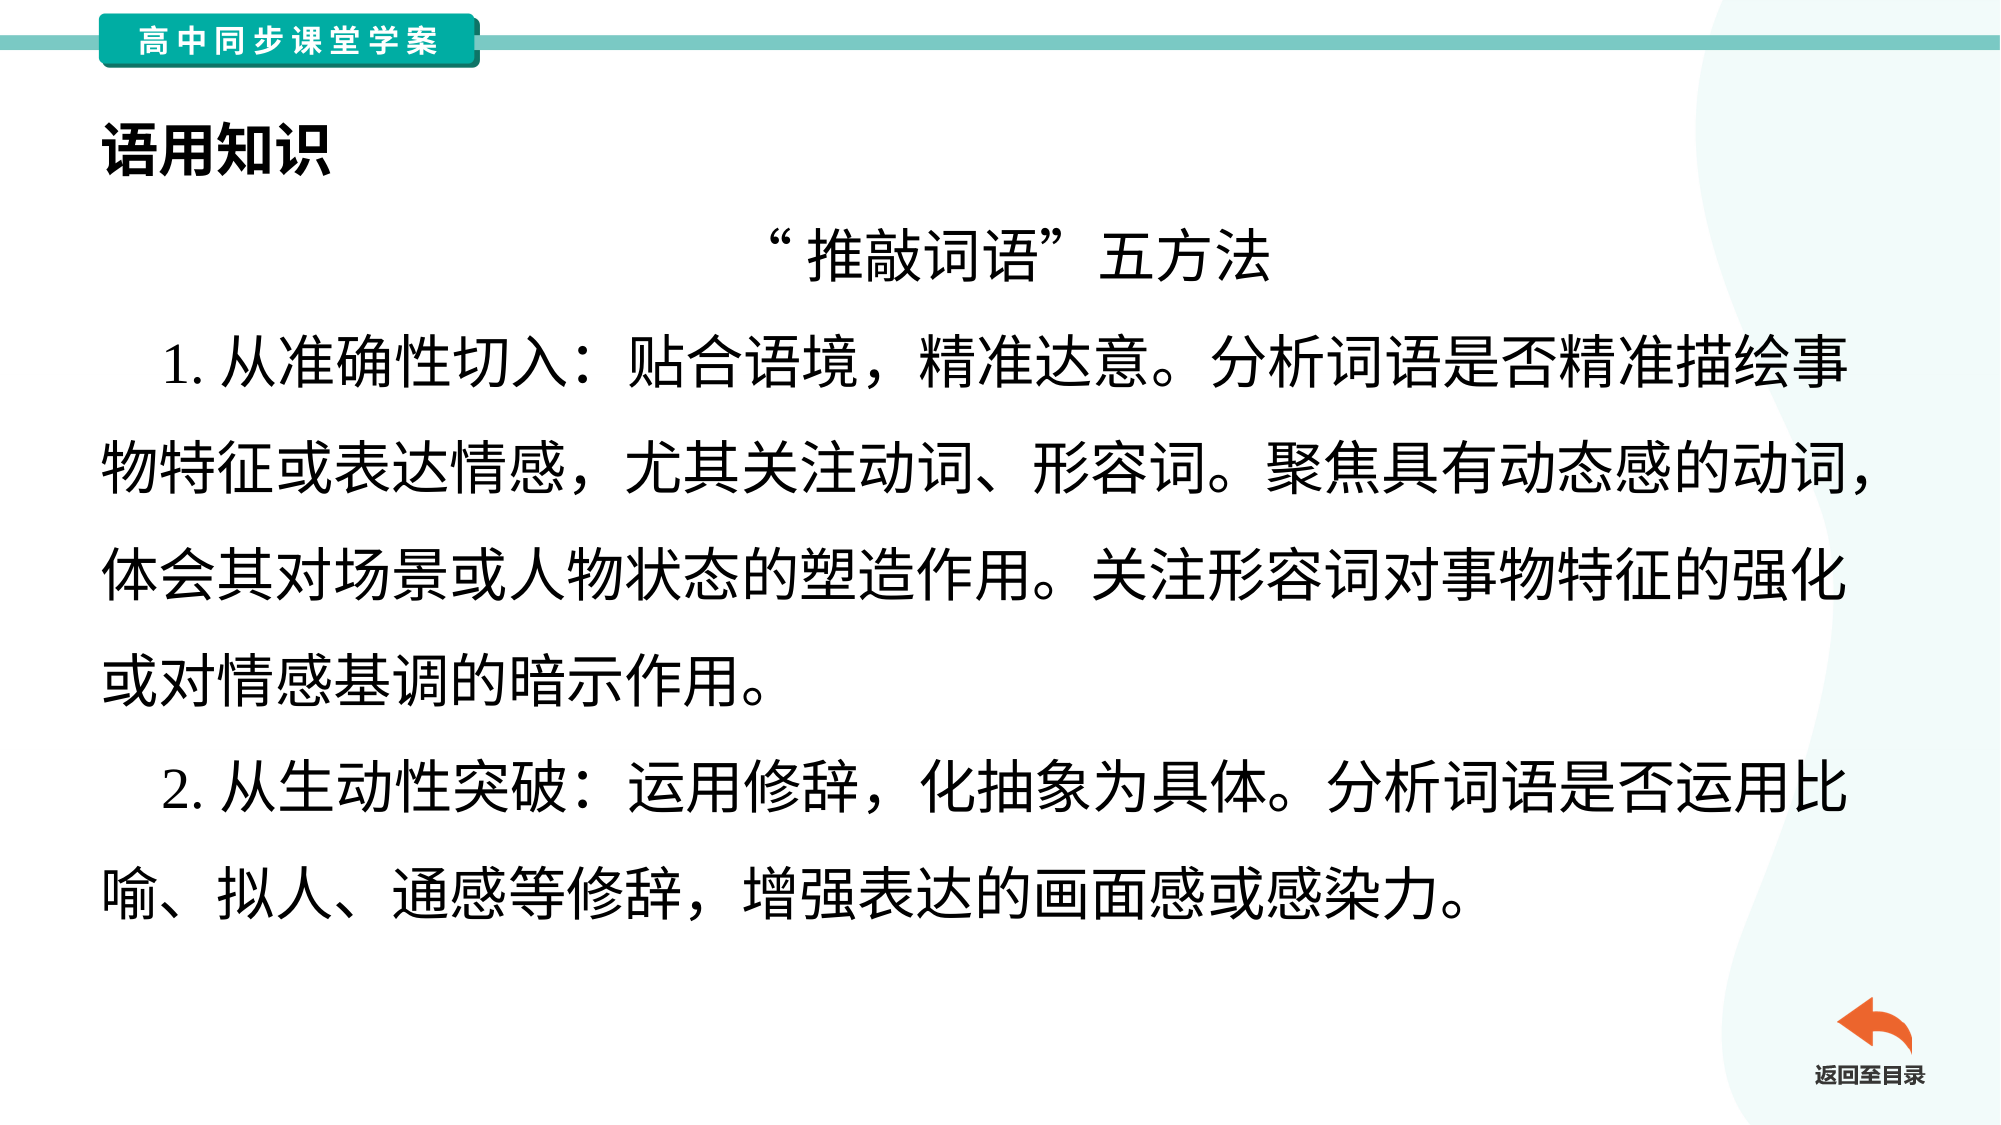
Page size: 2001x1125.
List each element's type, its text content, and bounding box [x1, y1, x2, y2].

picture [0, 0, 2000, 1125]
text_box 语用知识 “推敲词语”五方法 1.从准确性切入：贴合语境，精准达意。分析词语是否精准描绘事 物特征或表达情感，尤其关注动词、形容词。聚焦具有动态感的动词， 体会其对场景或人物状态的塑造作用。关注形容词对事物特征的强化 或对情感基调的暗示作用。 2.从生动性突破：运用修辞，化抽象为具体。分析词语是否运用比 喻、拟人、通感等修辞，增强表达的画面感或感染力。 [100, 76, 1899, 927]
